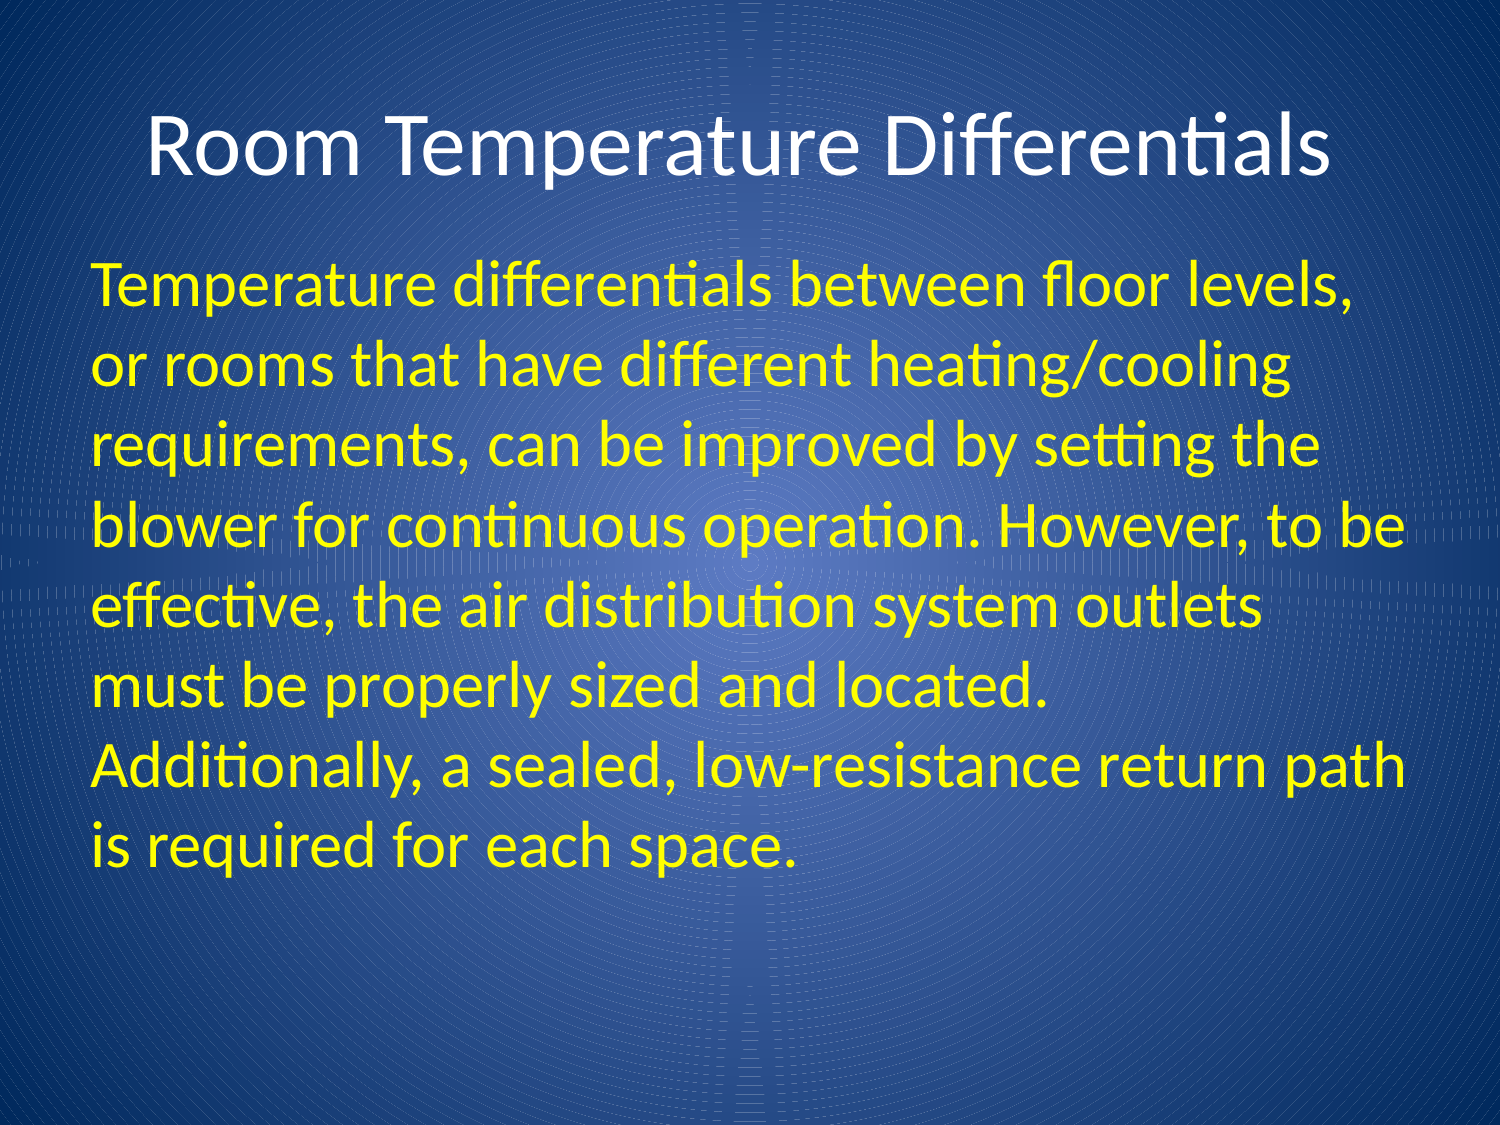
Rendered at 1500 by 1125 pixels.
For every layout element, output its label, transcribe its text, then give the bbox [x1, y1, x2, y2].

list Temperature differentials between floor levels, or rooms that have different heating/cooling requirements, can be improved by setting the blower for continuous operation. However, to be effective, the air distribution system outlets must be properly sized and located. Additionally, a sealed, low-resistance return path is required for each space. [75, 232, 1425, 1080]
title Room Temperature Differentials [75, 45, 1425, 232]
